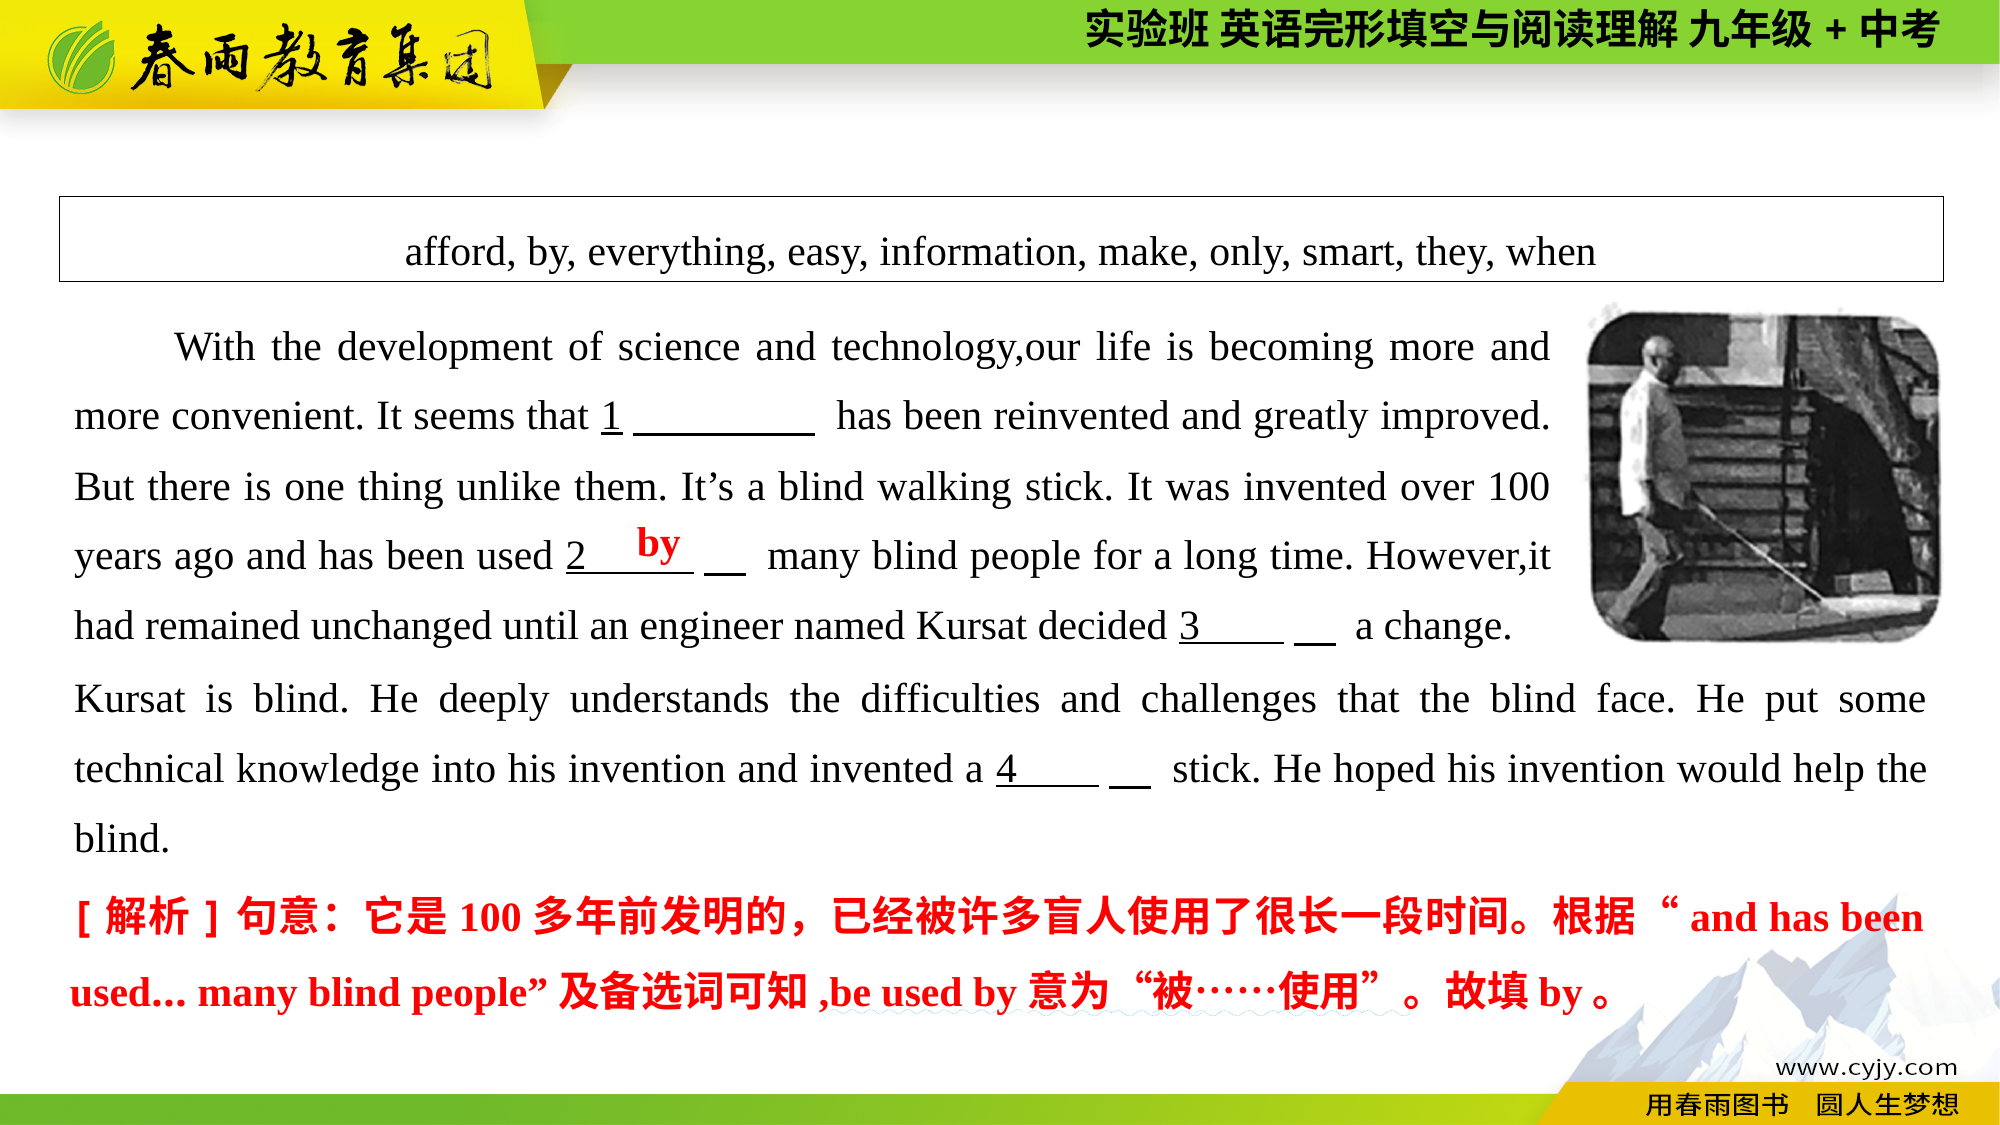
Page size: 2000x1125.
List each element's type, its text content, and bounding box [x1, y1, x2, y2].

text_box With the development of science and technology,our life is becoming more and more convenient. It seems that 1 has been reinvented and greatly improved. But there is one thing unlike them. It’s a blind walking stick. It was invented over 100 years ago and has been used 2 many blind people for a long time. However,it had remained unchanged until an engineer named Kursat decided 3 a change. [59, 290, 1567, 643]
picture [0, 0, 2000, 1125]
text_box by [622, 507, 697, 573]
text_box [解析]句意：它是100多年前发明的，已经被许多盲人使用了很长一段时间。根据“and has been used... many blind people”及备选词可知,be used by意为“被……使用”。故填by。 [54, 857, 1940, 1098]
text_box Kursat is blind. He deeply understands the difficulties and challenges that the blind face. He put some technical knowledge into his invention and invented a 4 stick. He hoped his invention would help the blind. [59, 643, 1944, 869]
text_box afford, by, everything, easy, information, make, only, smart, they, when [59, 196, 1944, 282]
